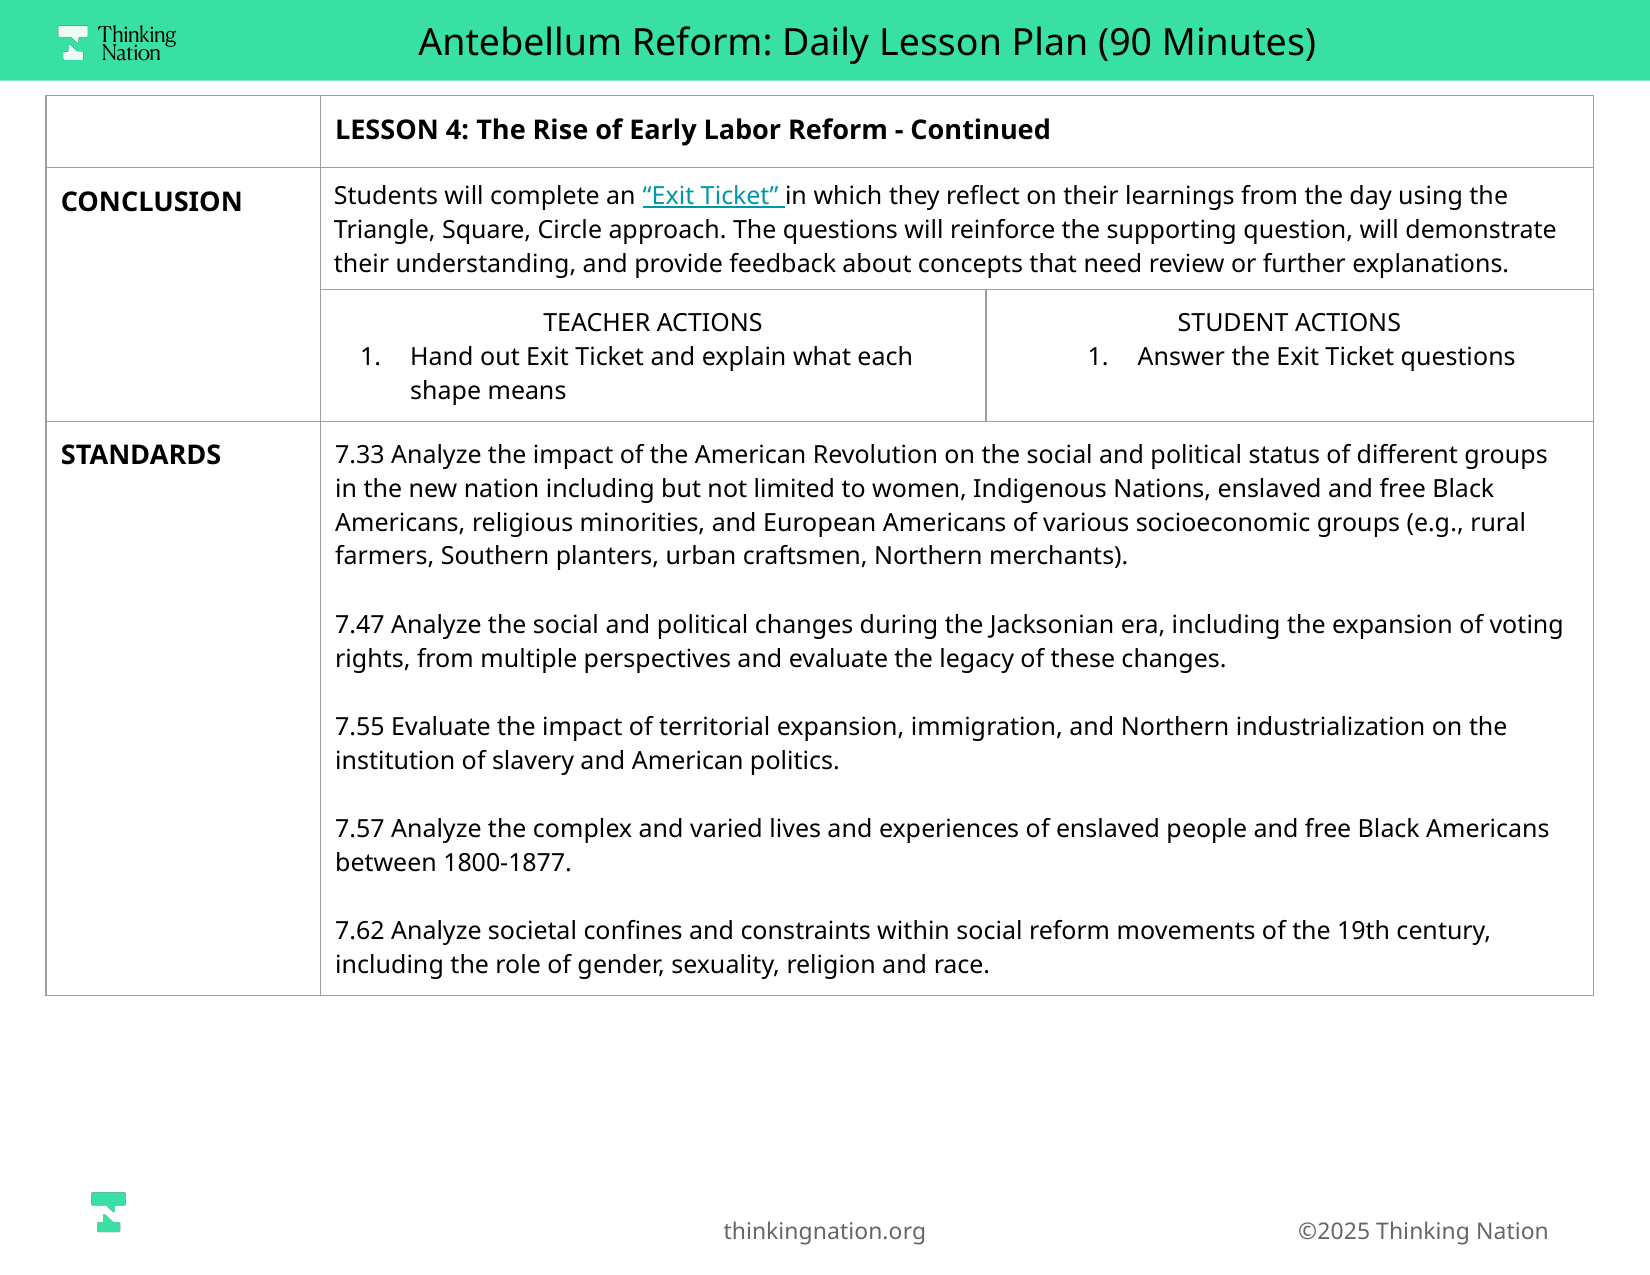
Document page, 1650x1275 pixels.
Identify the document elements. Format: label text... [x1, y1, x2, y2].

table_cell TEACHER ACTIONS Hand out Exit Ticket and explain what each shape means [321, 290, 985, 421]
picture [45, 14, 180, 85]
table_cell 7.33 Analyze the impact of the American Revolution on the social and political status of different groups in the new nation including but not limited to women, Indigenous Nations, enslaved and free Black Americans, religious minorities, and European Americans of various socioeconomic groups (e.g., rural farmers, Southern planters, urban craftsmen, Northern merchants). 7.47 Analyze the social and political changes during the Jacksonian era, including the expansion of voting rights, from multiple perspectives and evaluate the legacy of these changes. 7.55 Evaluate the impact of territorial expansion, immigration, and Northern industrialization on the institution of slavery and American politics. 7.57 Analyze the complex and varied lives and experiences of enslaved people and free Black Americans between 1800-1877. 7.62 Analyze societal confines and constraints within social reform movements of the 19th century, including the role of gender, sexuality, religion and race. [321, 422, 1593, 995]
text_box thinkingnation.org [629, 1200, 1021, 1240]
table_cell Students will complete an “Exit Ticket” in which they reflect on their learnings from the day using the Triangle, Square, Circle approach. The questions will reinforce the supporting question, will demonstrate their understanding, and provide feedback about concepts that need review or further explanations. [321, 168, 1593, 289]
table_cell CONCLUSION [47, 168, 320, 421]
picture [80, 1184, 136, 1240]
text_box ©2025 Thinking Nation [1174, 1200, 1566, 1240]
text_box Antebellum Reform: Daily Lesson Plan (90 Minutes) [0, 0, 1650, 81]
table_header [47, 96, 320, 167]
table_cell STUDENT ACTIONS Answer the Exit Ticket questions [987, 290, 1593, 421]
table_header LESSON 4: The Rise of Early Labor Reform - Continued [321, 96, 1593, 167]
table_cell STANDARDS [47, 422, 320, 995]
